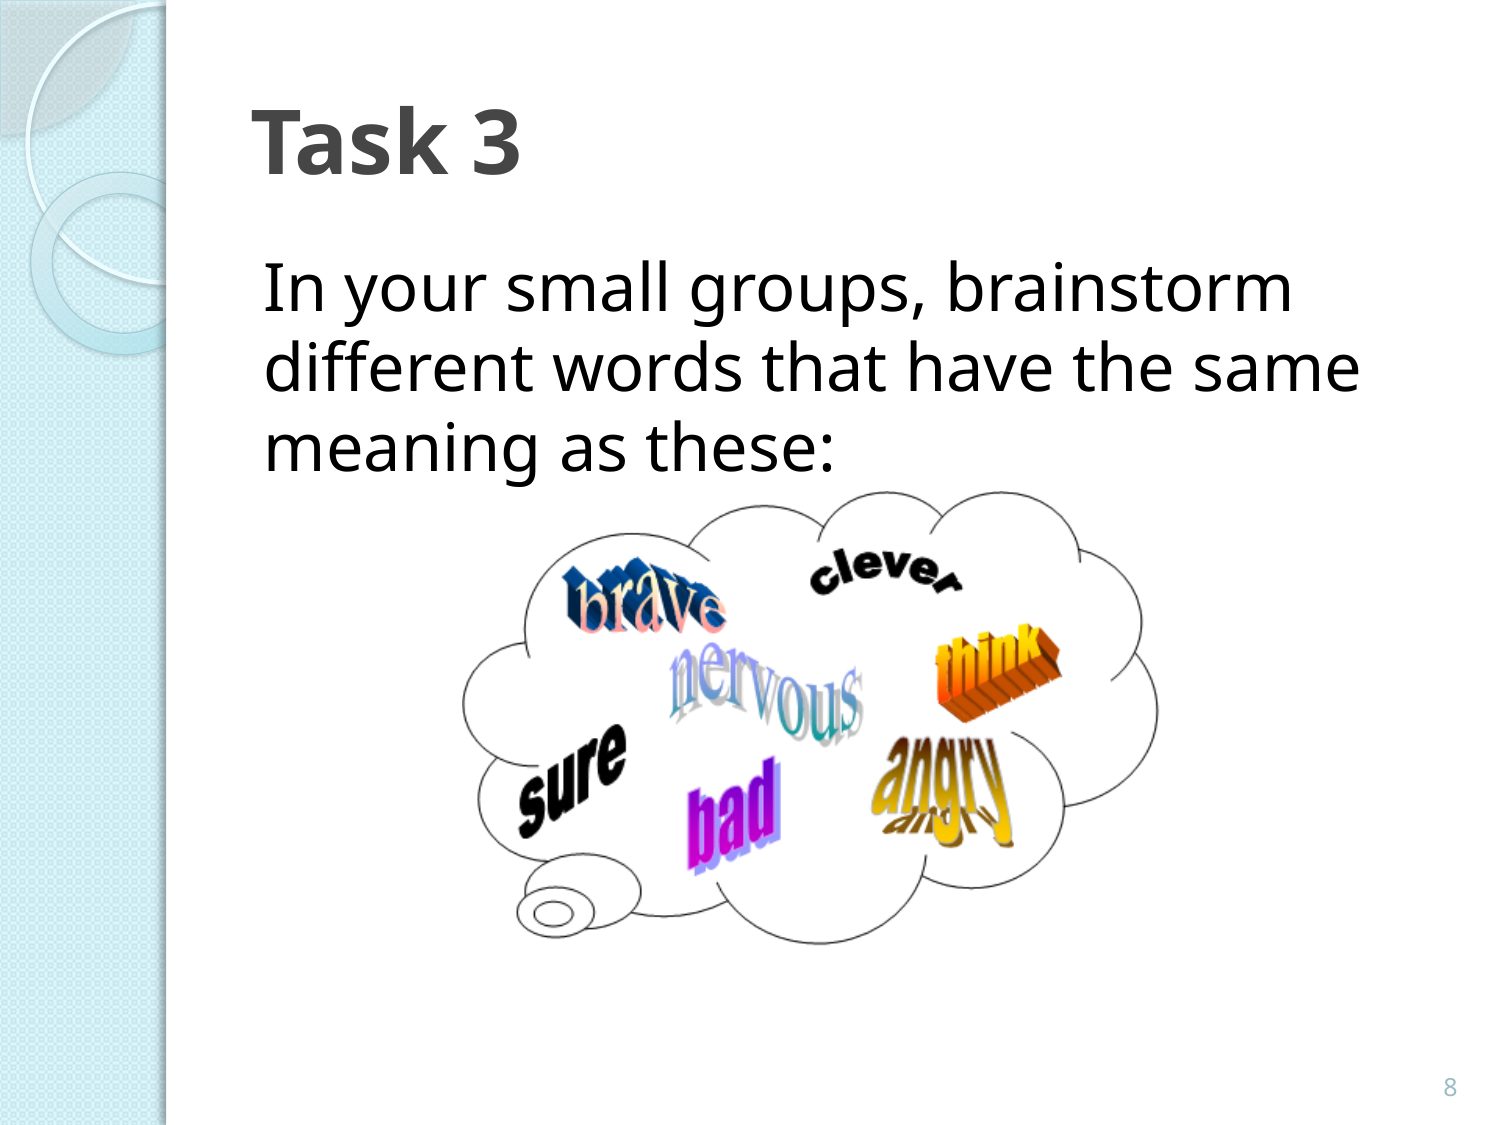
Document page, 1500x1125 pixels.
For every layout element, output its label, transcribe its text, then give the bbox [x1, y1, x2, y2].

slide_number 8 [1413, 1034, 1488, 1113]
picture [462, 491, 1162, 947]
list In your small groups, brainstorm different words that have the same meaning as these: [235, 237, 1466, 1025]
title Task 3 [235, 45, 1466, 233]
